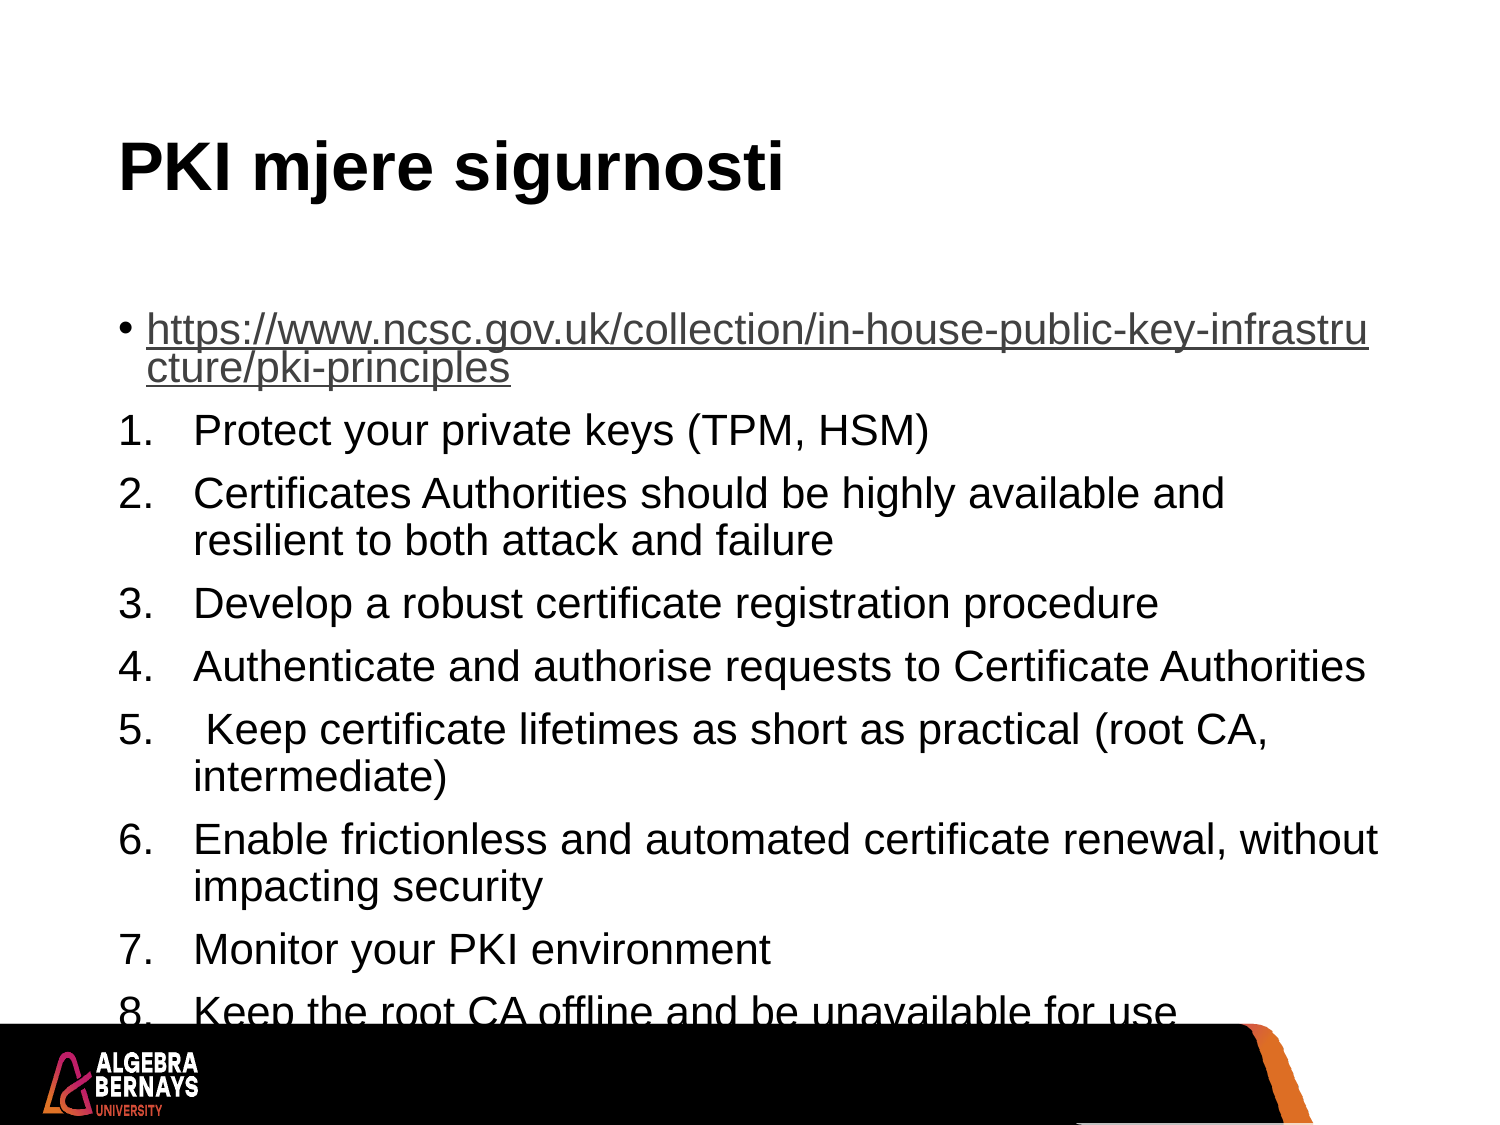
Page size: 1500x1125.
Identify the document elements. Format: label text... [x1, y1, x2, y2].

title PKI mjere sigurnosti [103, 59, 1397, 278]
picture [0, 1023, 1468, 1125]
list https://www.ncsc.gov.uk/collection/in-house-public-key-infrastructure/pki-principles Protect your private keys (TPM, HSM) Certificates Authorities should be highly available and resilient to both attack and failure Develop a robust certificate registration procedure Authenticate and authorise requests to Certificate Authorities Keep certificate lifetimes as short as practical (root CA, intermediate) Enable frictionless and automated certificate renewal, without impacting security Monitor your PKI environment Keep the root CA offline and be unavailable for use [103, 299, 1397, 1014]
